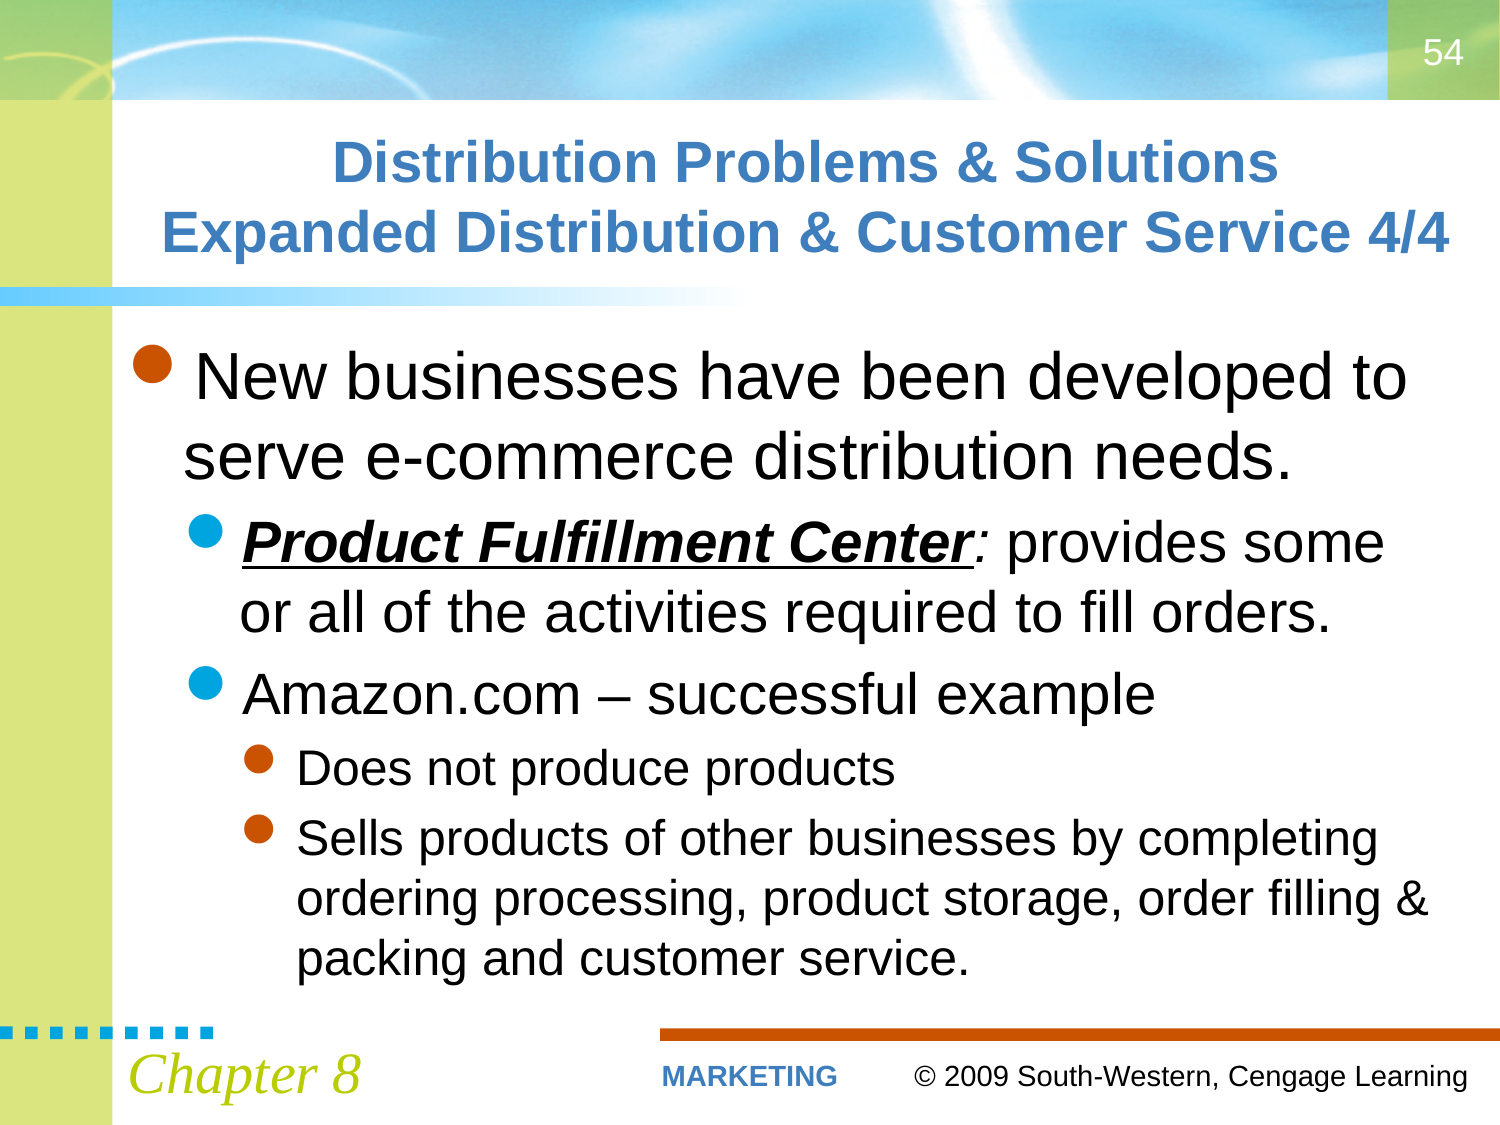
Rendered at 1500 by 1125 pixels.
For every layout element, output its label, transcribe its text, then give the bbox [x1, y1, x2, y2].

footer Chapter 8 [112, 1026, 638, 1113]
list New businesses have been developed to serve e-commerce distribution needs. Product Fulfillment Center: provides some or all of the activities required to fill orders. Amazon.com – successful example Does not produce products Sells products of other businesses by completing ordering processing, product storage, order filling & packing and customer service. [112, 324, 1463, 1026]
title Distribution Problems & Solutions Expanded Distribution & Customer Service 4/4 [112, 99, 1500, 288]
slide_number 54 [1387, 0, 1500, 99]
